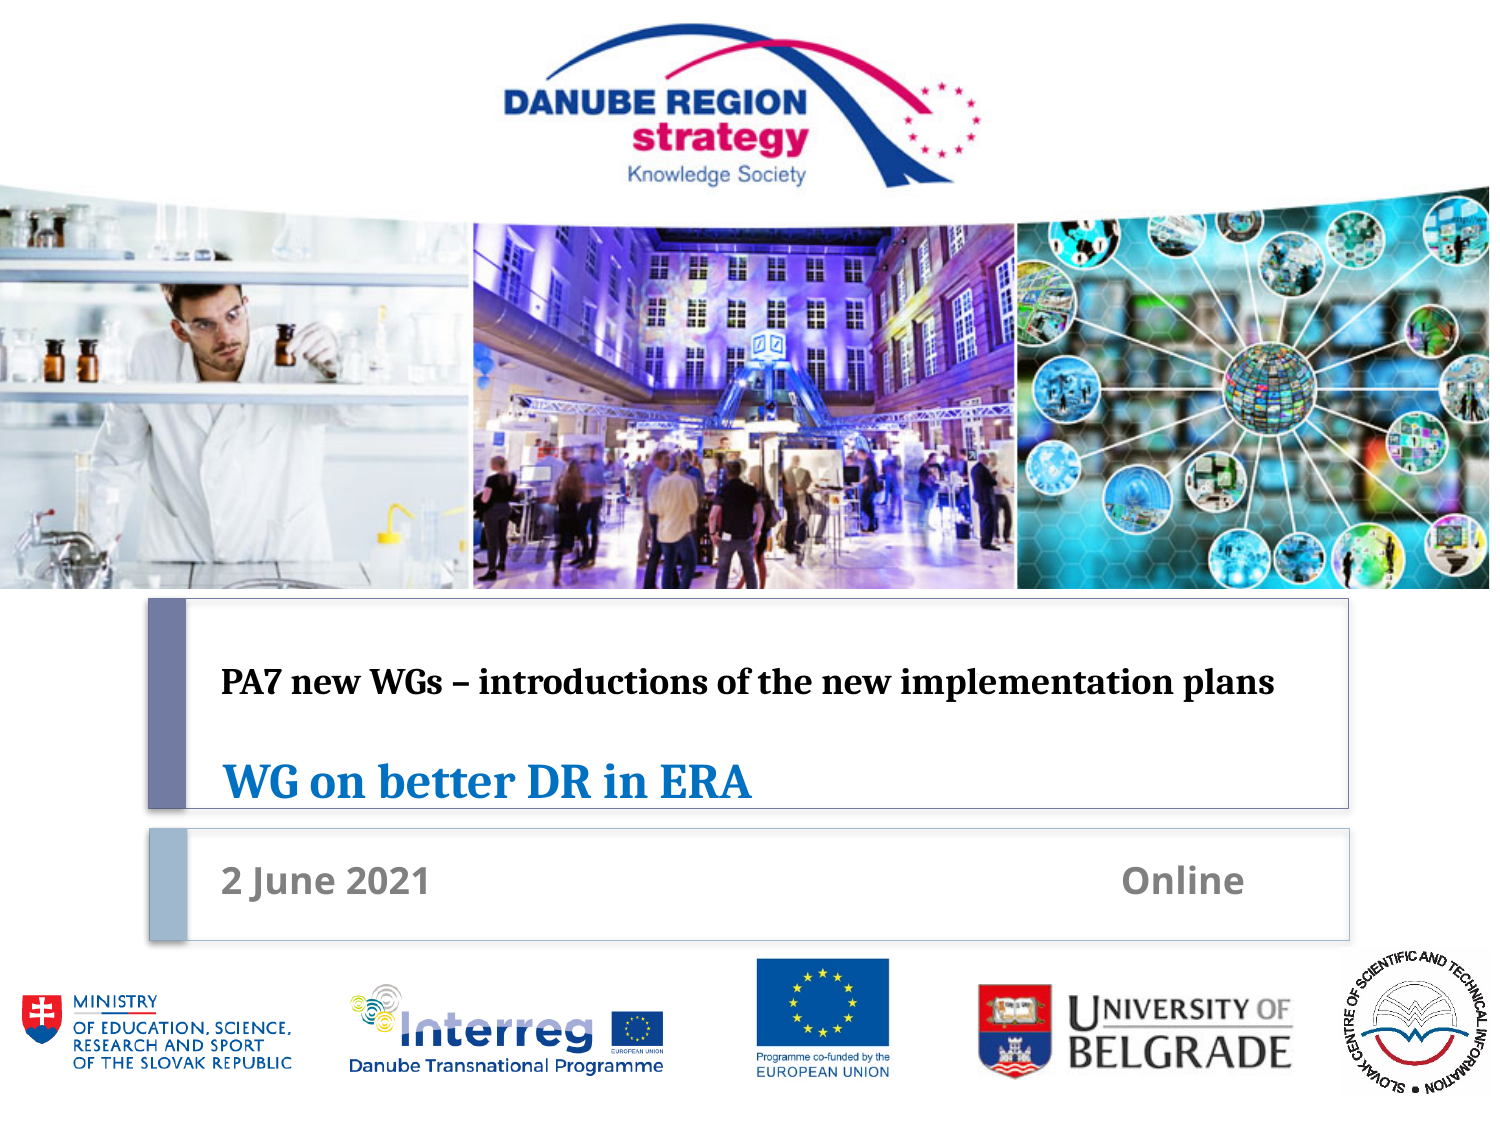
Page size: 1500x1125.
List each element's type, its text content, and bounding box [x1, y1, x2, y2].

picture [3, 991, 314, 1083]
picture [749, 951, 894, 1083]
text_box WG on better DR in ERA [208, 711, 1344, 816]
title 2 June 2021 Online [206, 849, 1376, 918]
text_box PA7 new WGs – introductions of the new implementation plans [206, 627, 1342, 710]
picture [348, 981, 666, 1078]
picture [977, 984, 1294, 1080]
picture [1340, 947, 1490, 1098]
picture [0, 0, 1490, 590]
